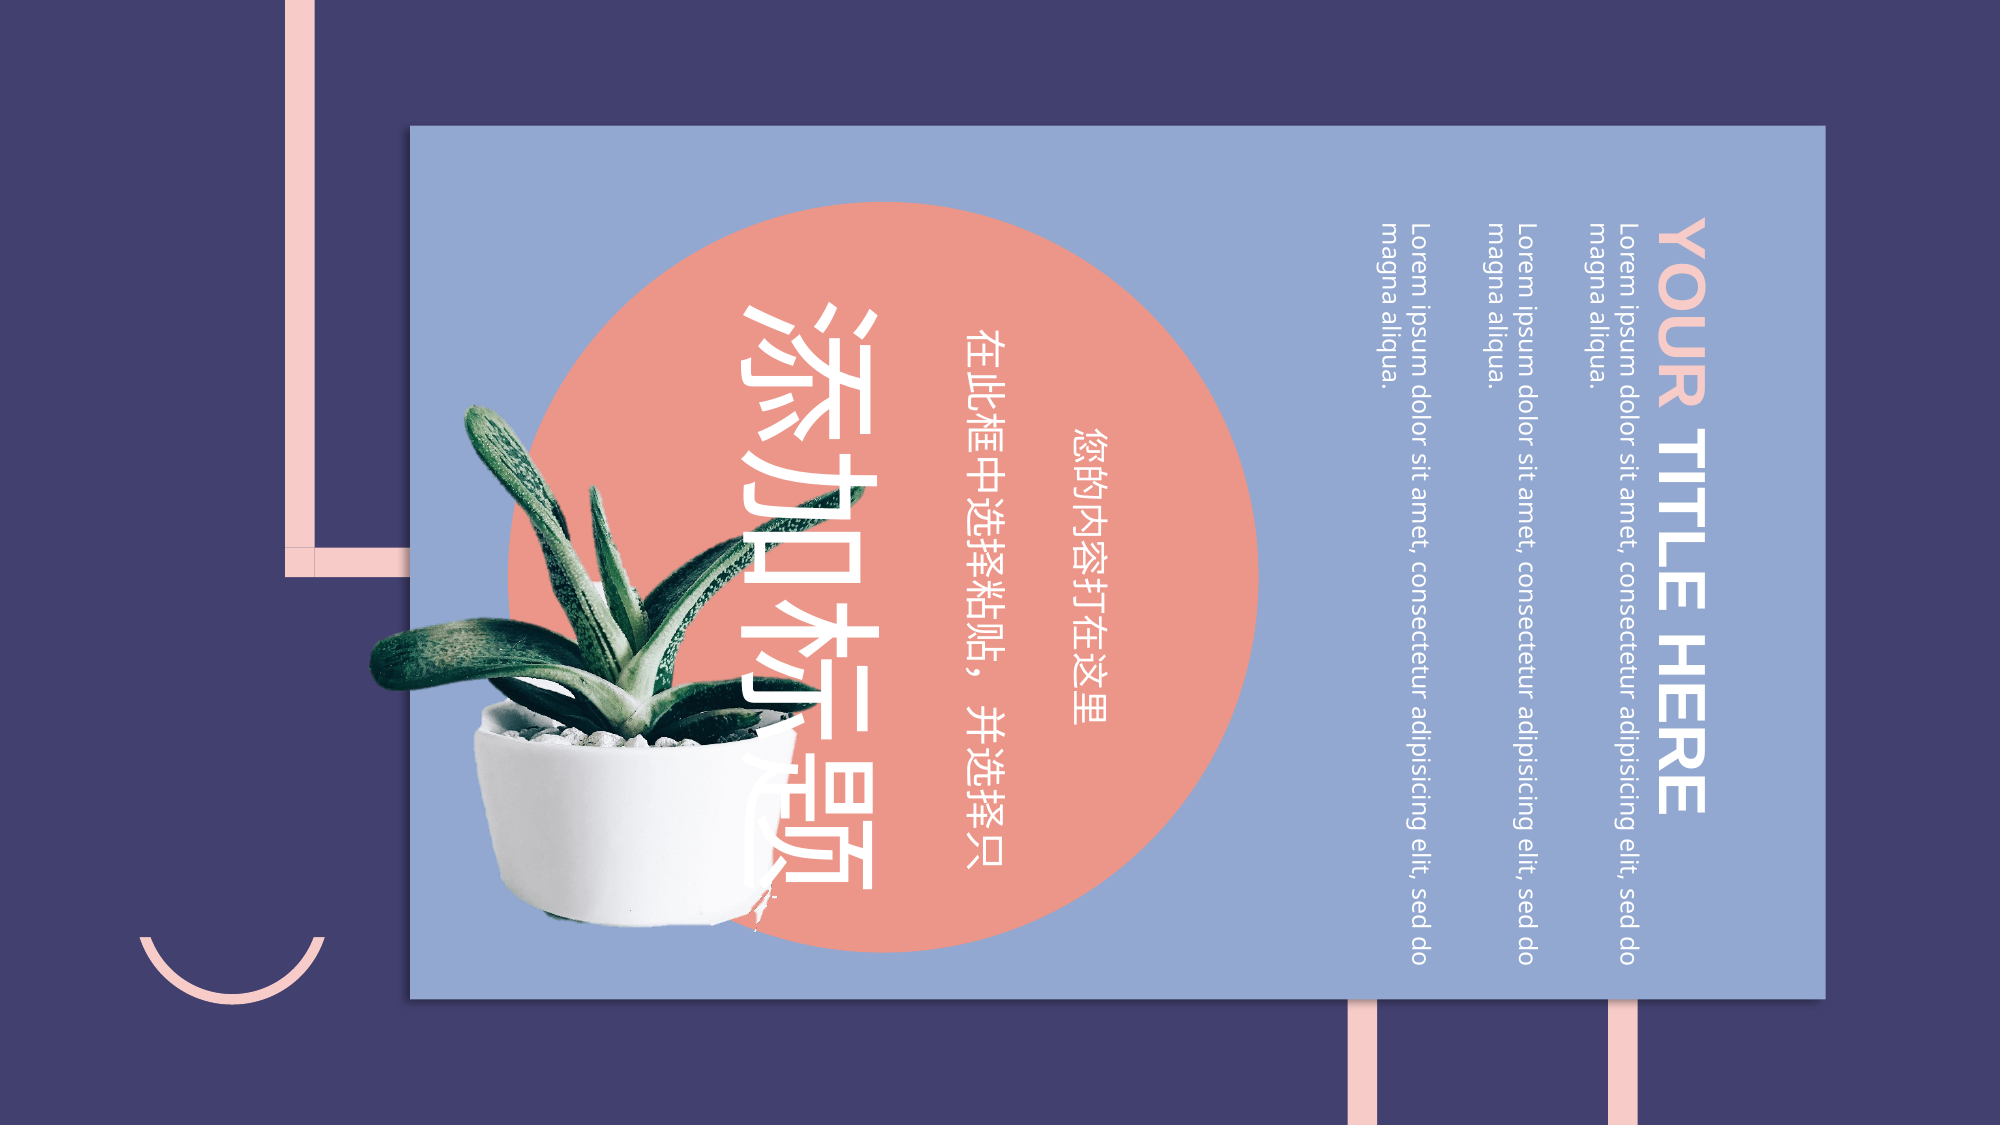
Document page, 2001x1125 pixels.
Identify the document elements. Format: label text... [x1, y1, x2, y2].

text_box [1347, 1011, 1378, 1125]
text_box YOUR TITLE HERE [1623, 201, 1735, 911]
text_box [1607, 1011, 1639, 1125]
picture [268, 325, 992, 973]
text_box Lorem ipsum dolor sit amet, consectetur adipisicing elit, sed do magna aliqua. [1460, 208, 1552, 986]
text_box [284, 0, 316, 325]
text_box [55, 754, 390, 1000]
text_box 您的内容打在这里 [1046, 381, 1122, 773]
text_box Lorem ipsum dolor sit amet, consectetur adipisicing elit, sed do magna aliqua. [1354, 208, 1445, 986]
text_box Lorem ipsum dolor sit amet, consectetur adipisicing elit, sed do magna aliqua. [1562, 208, 1653, 986]
text_box [603, 200, 1260, 938]
text_box [409, 125, 1827, 1000]
text_box 添加标题 [699, 281, 912, 325]
text_box 在此框中选择粘贴，并选择只 [939, 287, 1020, 913]
